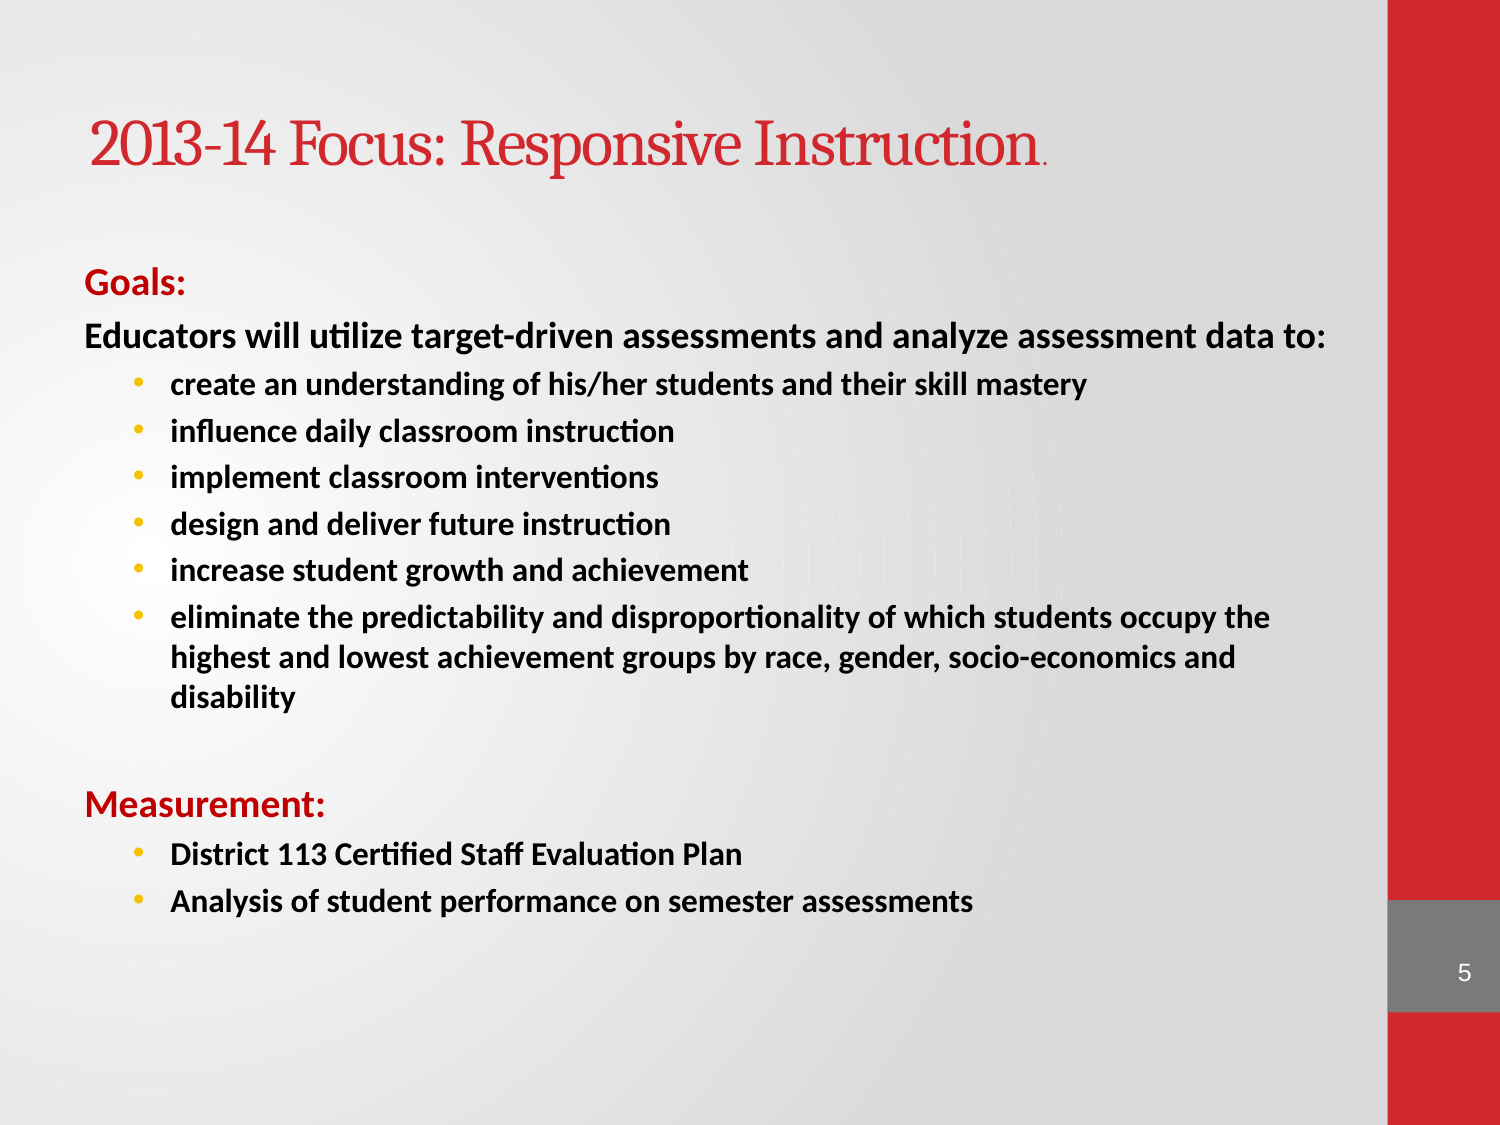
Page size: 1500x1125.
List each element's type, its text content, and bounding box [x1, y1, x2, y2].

slide_number 5 [1438, 949, 1492, 994]
list Goals: Educators will utilize target-driven assessments and analyze assessment data to: create an understanding of his/her students and their skill mastery influence daily classroom instruction implement classroom interventions design and deliver future instruction increase student growth and achievement eliminate the predictability and disproportionality of which students occupy the highest and lowest achievement groups by race, gender, socio-economics and disability Measurement: District 113 Certified Staff Evaluation Plan Analysis of student performance on semester assessments [50, 192, 1367, 1059]
title 2013-14 Focus: Responsive Instruction. [75, 45, 1325, 192]
